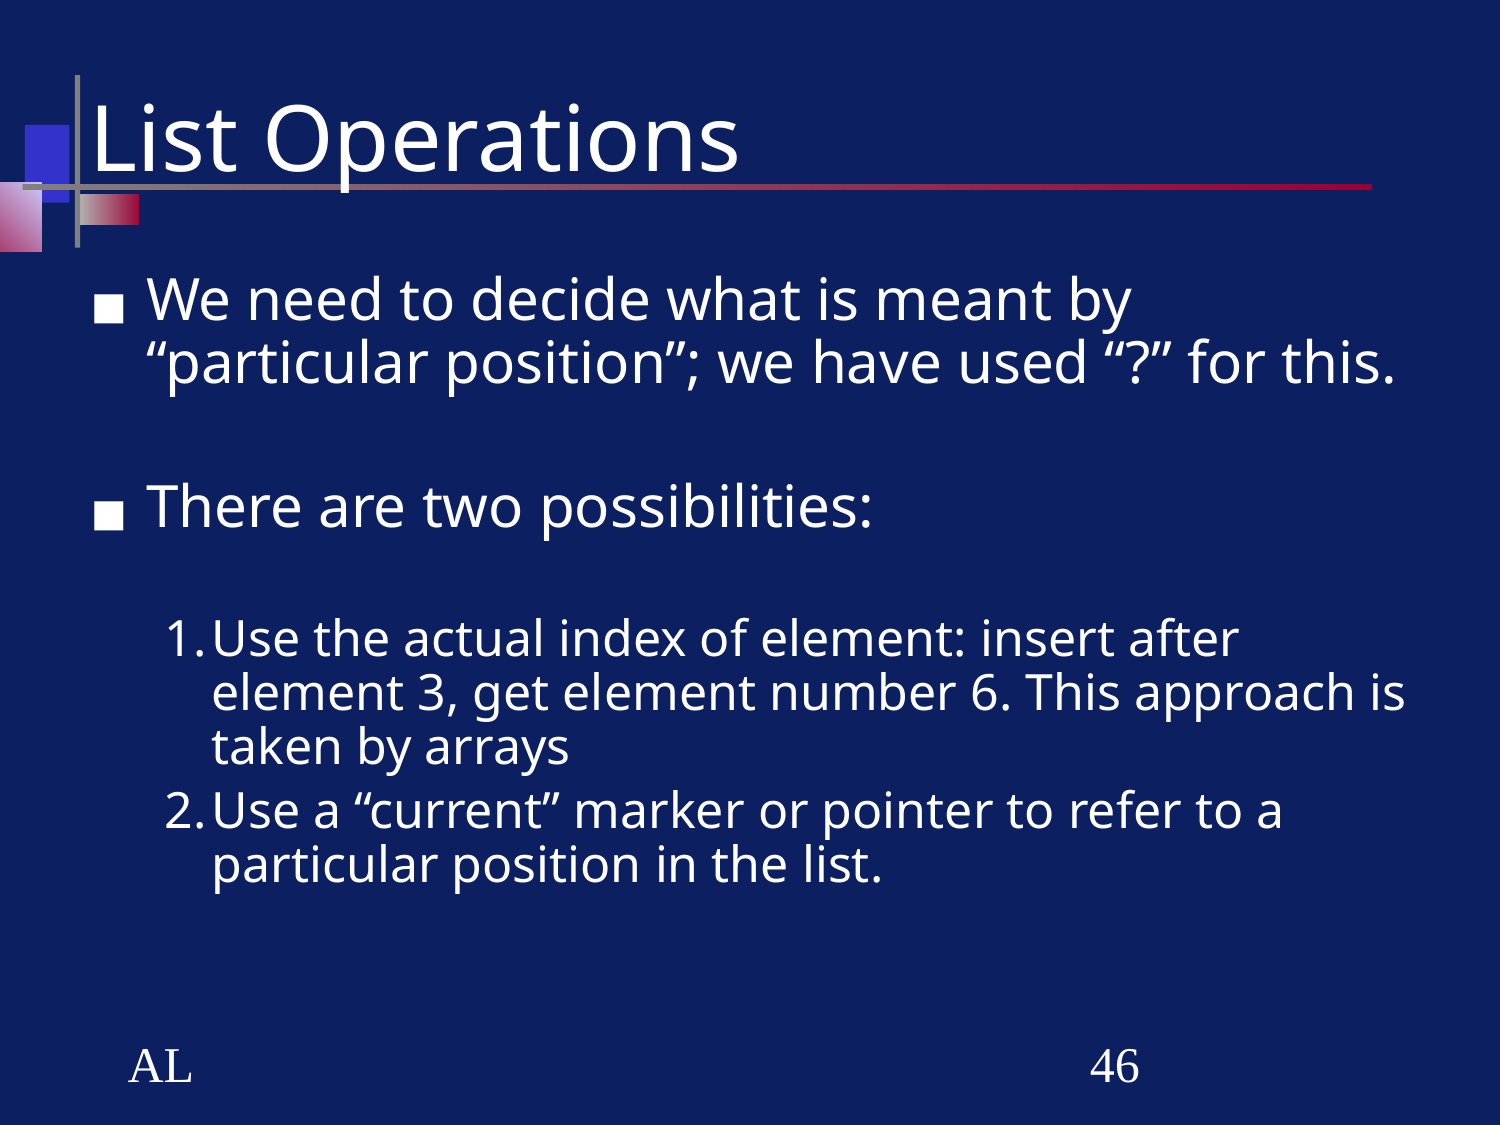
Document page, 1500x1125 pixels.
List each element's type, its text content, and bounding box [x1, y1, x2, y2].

slide_number ‹#› [1074, 1025, 1388, 1100]
title List Operations [74, 59, 1425, 210]
list We need to decide what is meant by “particular position”; we have used “?” for this. There are two possibilities: Use the actual index of element: insert after element 3, get element number 6. This approach is taken by arrays Use a “current” marker or pointer to refer to a particular position in the list. [74, 262, 1425, 1012]
slide_number AL [112, 1025, 425, 1100]
